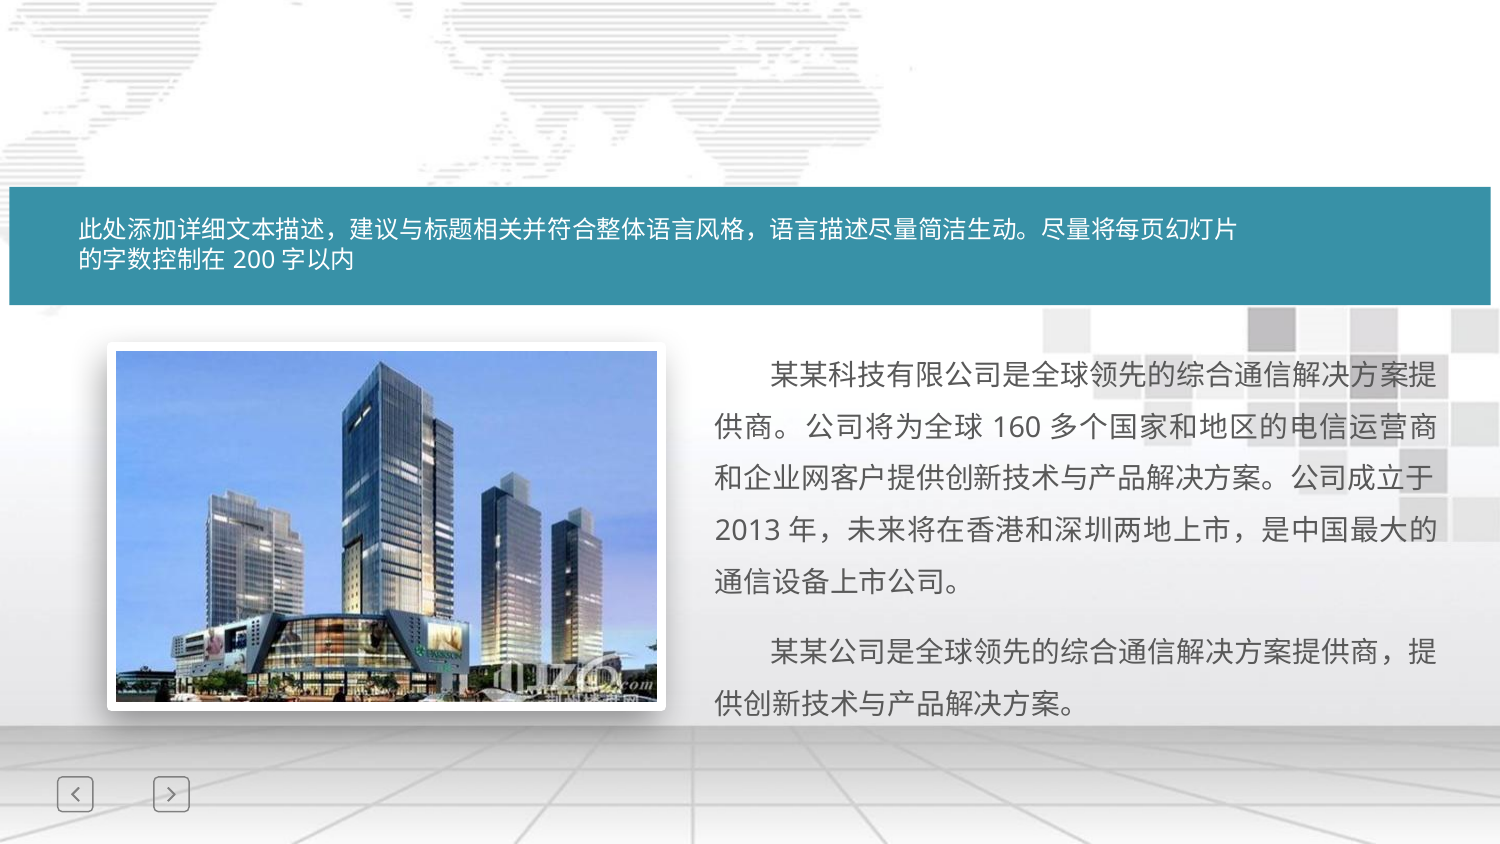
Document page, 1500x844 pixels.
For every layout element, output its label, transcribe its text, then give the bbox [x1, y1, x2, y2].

text_box 某某科技有限公司是全球领先的综合通信解决方案提供商。公司将为全球160多个国家和地区的电信运营商和企业网客户提供创新技术与产品解决方案。公司成立于2013年，未来将在香港和深圳两地上市，是中国最大的通信设备上市公司。 某某公司是全球领先的综合通信解决方案提供商，提供创新技术与产品解决方案。 [714, 339, 1439, 721]
text_box 此处添加详细文本描述，建议与标题相关并符合整体语言风格，语言描述尽量简洁生动。尽量将每页幻灯片的字数控制在200字以内 [71, 210, 1269, 278]
text_box [7, 185, 1493, 307]
picture [0, 0, 1500, 844]
